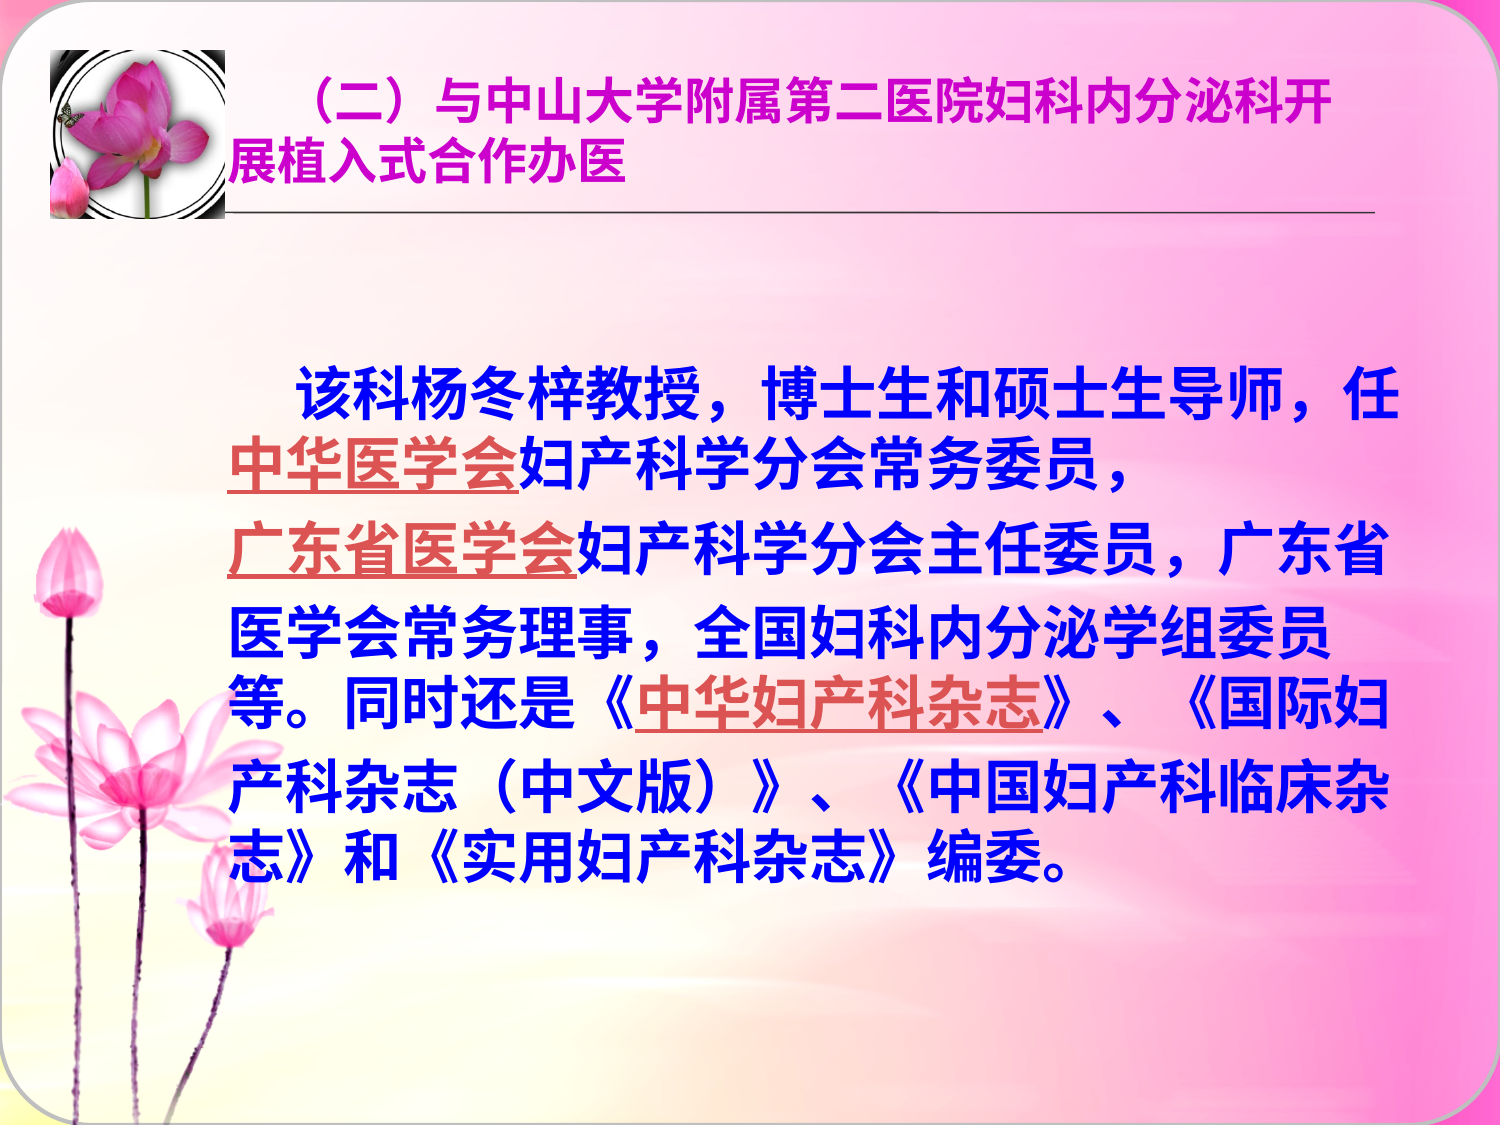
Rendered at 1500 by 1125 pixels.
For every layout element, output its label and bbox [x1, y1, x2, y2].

picture [49, 49, 226, 220]
text_box [0, 0, 1500, 1125]
